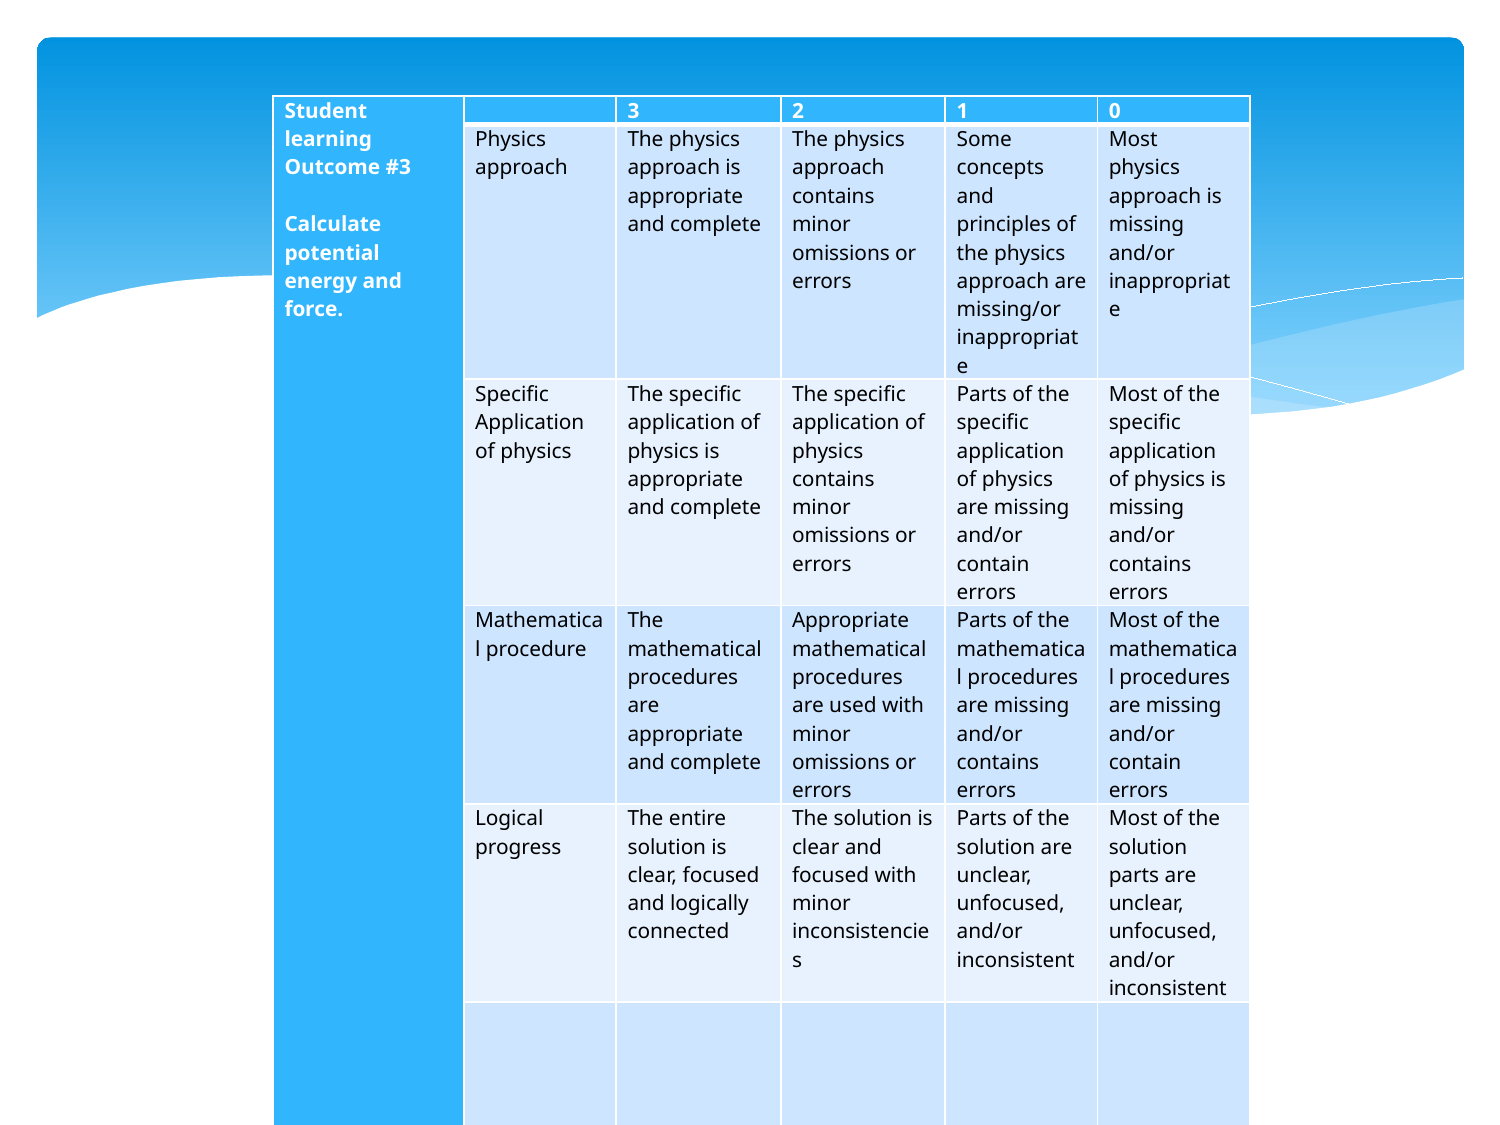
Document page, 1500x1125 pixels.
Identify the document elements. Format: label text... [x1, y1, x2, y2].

table_cell Parts of the specific application of physics are missing and/or contain errors [946, 380, 1097, 605]
table_cell [782, 1003, 944, 1125]
table_cell [617, 1003, 780, 1125]
table_cell The specific application of physics is appropriate and complete [617, 380, 780, 605]
table_cell The physics approach contains minor omissions or errors [782, 127, 944, 378]
table_cell [1098, 1003, 1249, 1125]
table_cell Mathematical procedure [465, 606, 615, 803]
table_cell The mathematical procedures are appropriate and complete [617, 606, 780, 803]
table_header 3 [617, 97, 780, 122]
table_cell Physics approach [465, 127, 615, 378]
table_header Student learning Outcome #3 Calculate potential energy and force. [274, 97, 463, 1125]
table_header 0 [1098, 97, 1249, 122]
table_cell [465, 1003, 615, 1125]
table_header 2 [782, 97, 944, 122]
table_header [465, 97, 615, 122]
table_cell Parts of the solution are unclear, unfocused, and/or inconsistent [946, 805, 1097, 1001]
table_cell The specific application of physics contains minor omissions or errors [782, 380, 944, 605]
table_cell Most of the solution parts are unclear, unfocused, and/or inconsistent [1098, 805, 1249, 1001]
table_cell Specific Application of physics [465, 380, 615, 605]
table_cell Most of the mathematical procedures are missing and/or contain errors [1098, 606, 1249, 803]
table_cell The solution is clear and focused with minor inconsistencies [782, 805, 944, 1001]
table_cell Parts of the mathematical procedures are missing and/or contains errors [946, 606, 1097, 803]
table_cell The entire solution is clear, focused and logically connected [617, 805, 780, 1001]
table_cell Some concepts and principles of the physics approach are missing/or inappropriate [946, 127, 1097, 378]
table_cell [946, 1003, 1097, 1125]
table_header 1 [946, 97, 1097, 122]
table_cell Appropriate mathematical procedures are used with minor omissions or errors [782, 606, 944, 803]
table_cell The physics approach is appropriate and complete [617, 127, 780, 378]
table_cell Most of the specific application of physics is missing and/or contains errors [1098, 380, 1249, 605]
table_cell Most physics approach is missing and/or inappropriate [1098, 127, 1249, 378]
table_cell Logical progress [465, 805, 615, 1001]
